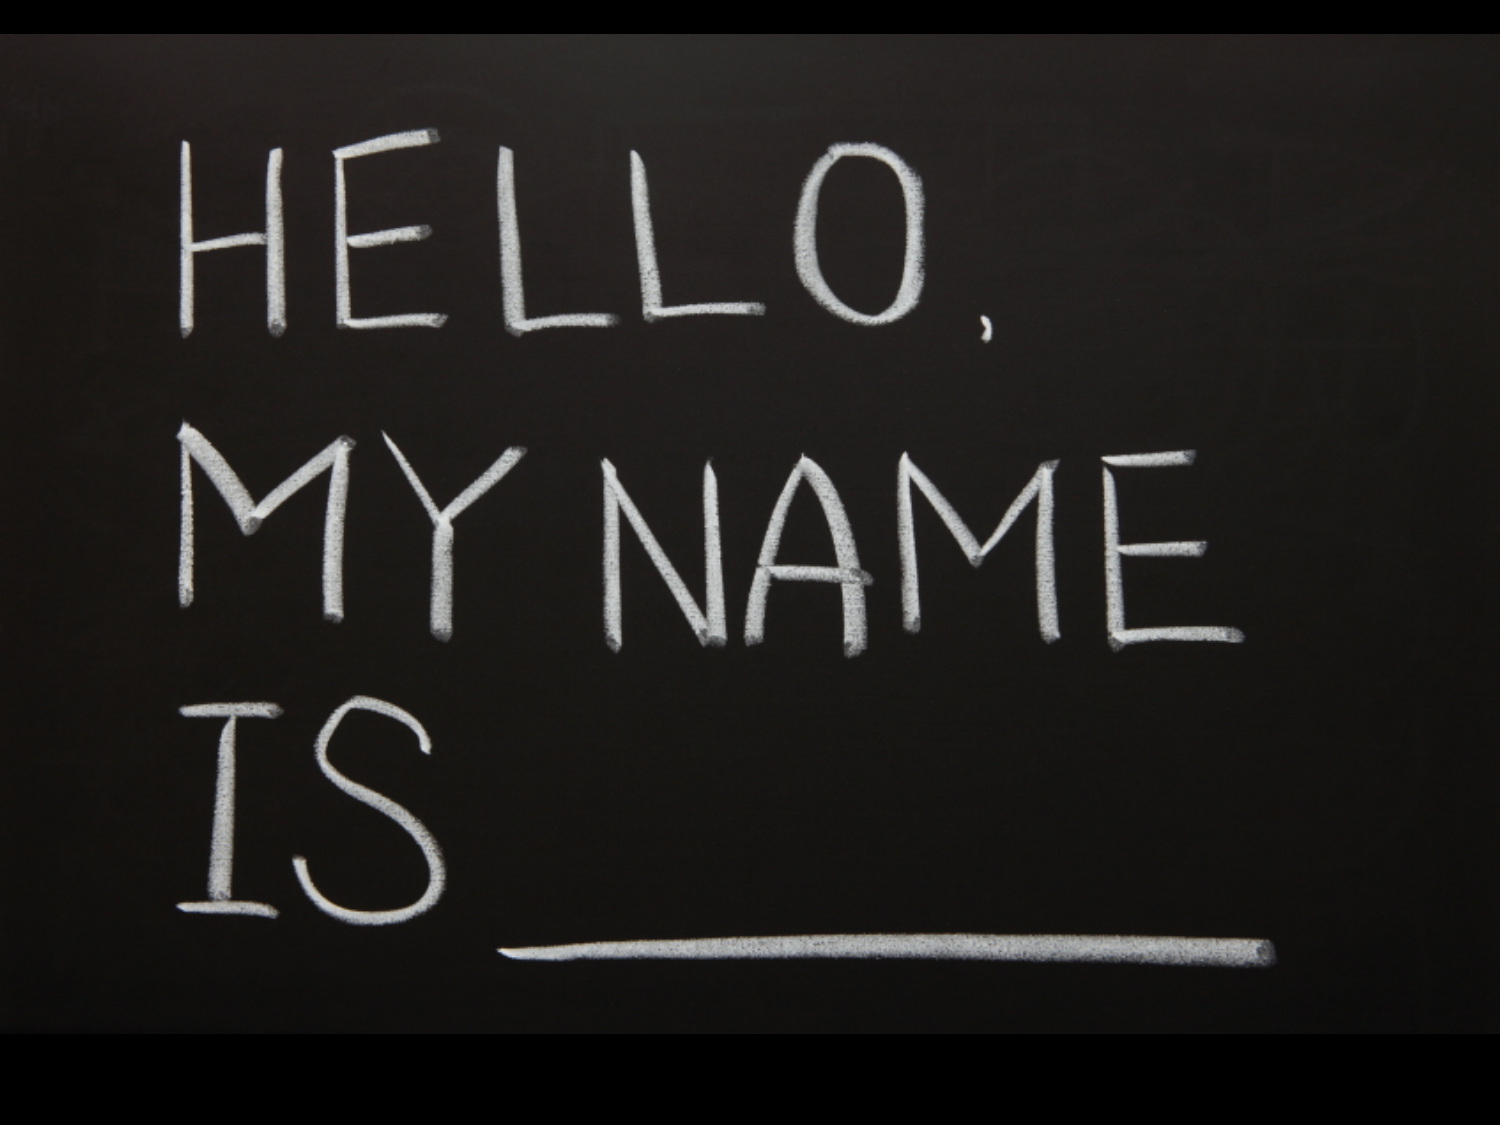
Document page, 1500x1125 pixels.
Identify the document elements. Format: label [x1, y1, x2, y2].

list [0, 33, 1500, 1034]
